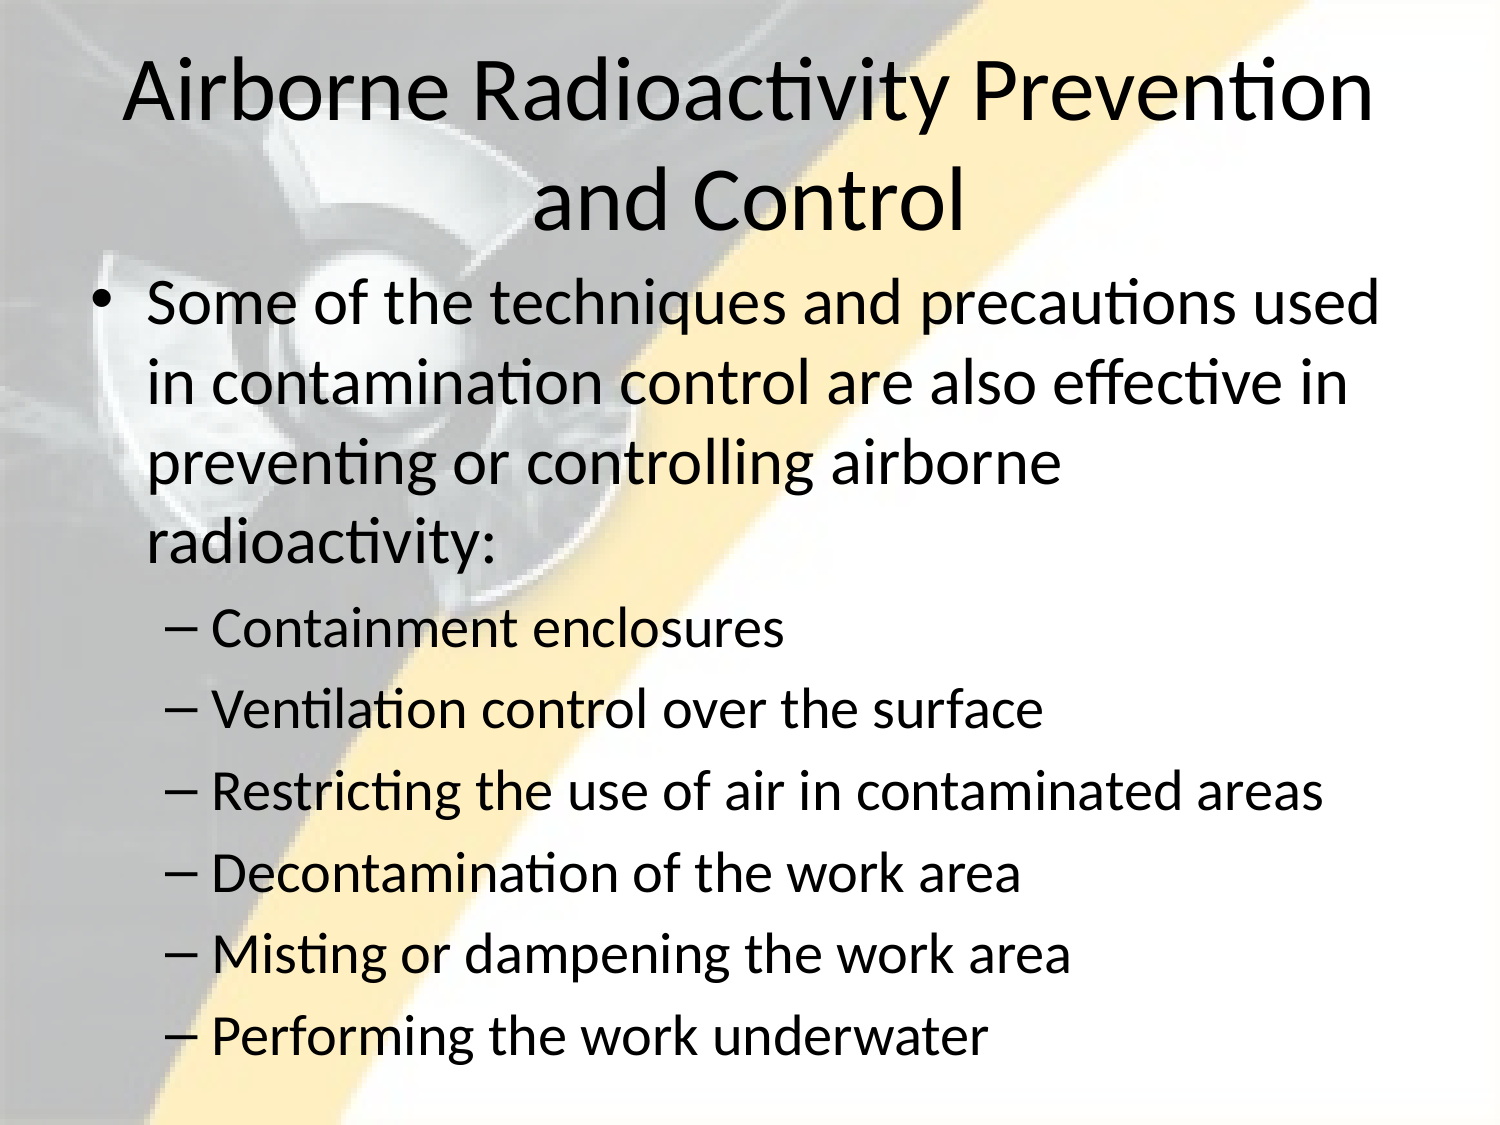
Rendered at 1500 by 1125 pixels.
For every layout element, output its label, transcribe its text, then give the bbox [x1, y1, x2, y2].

list Some of the techniques and precautions used in contamination control are also effective in preventing or controlling airborne radioactivity: Containment enclosures Ventilation control over the surface Restricting the use of air in contaminated areas Decontamination of the work area Misting or dampening the work area Performing the work underwater [75, 249, 1425, 1038]
title Airborne Radioactivity Prevention and Control [75, 45, 1425, 233]
